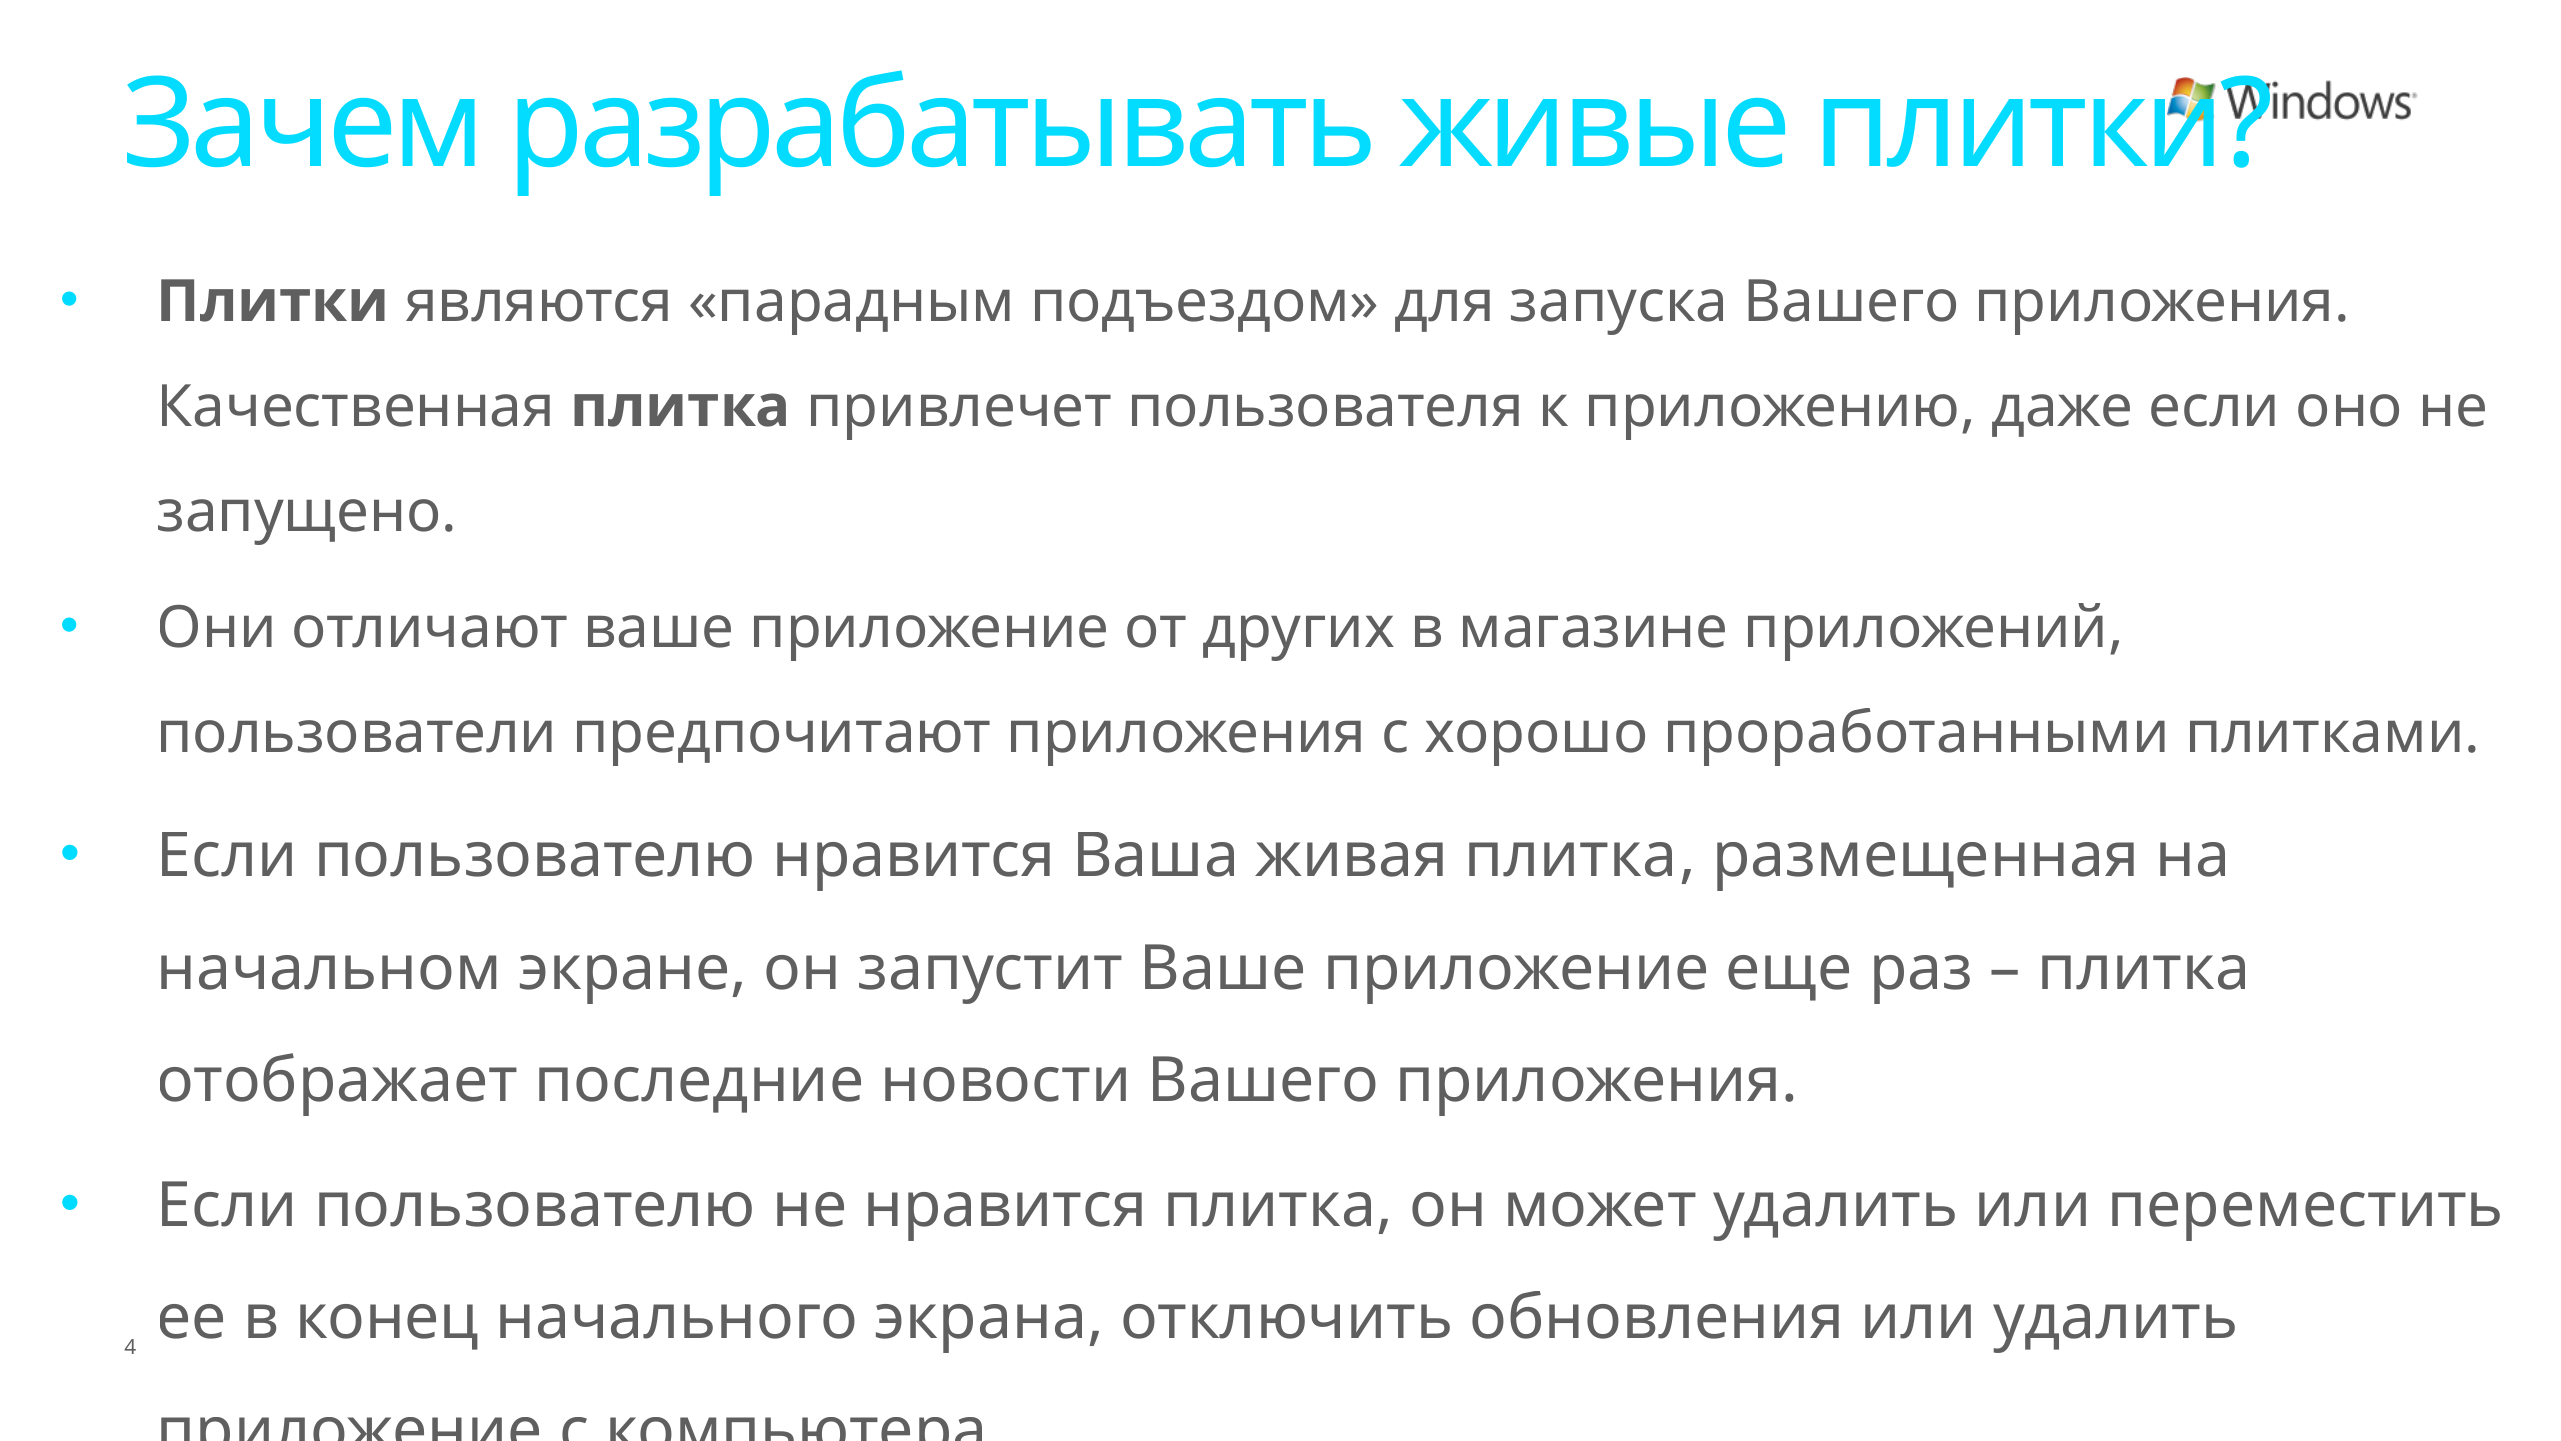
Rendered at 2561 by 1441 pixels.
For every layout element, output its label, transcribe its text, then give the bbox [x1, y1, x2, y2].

text_box [95, 434, 1925, 620]
list Плитки являются «парадным подъездом» для запуска Вашего приложения. Качественная плитка привлечет пользователя к приложению, даже если оно не запущено. Они отличают ваше приложение от других в магазине приложений, пользователи предпочитают приложения с хорошо проработанными плитками. Если пользователю нравится Ваша живая плитка, размещенная на начальном экране, он запустит Ваше приложение еще раз – плитка отображает последние новости Вашего приложения. Если пользователю не нравится плитка, он может удалить или переместить ее в конец начального экрана, отключить обновления или удалить приложение с компьютера. [60, 228, 2511, 1441]
title Зачем разрабатывать живые плитки? [122, 48, 2465, 194]
